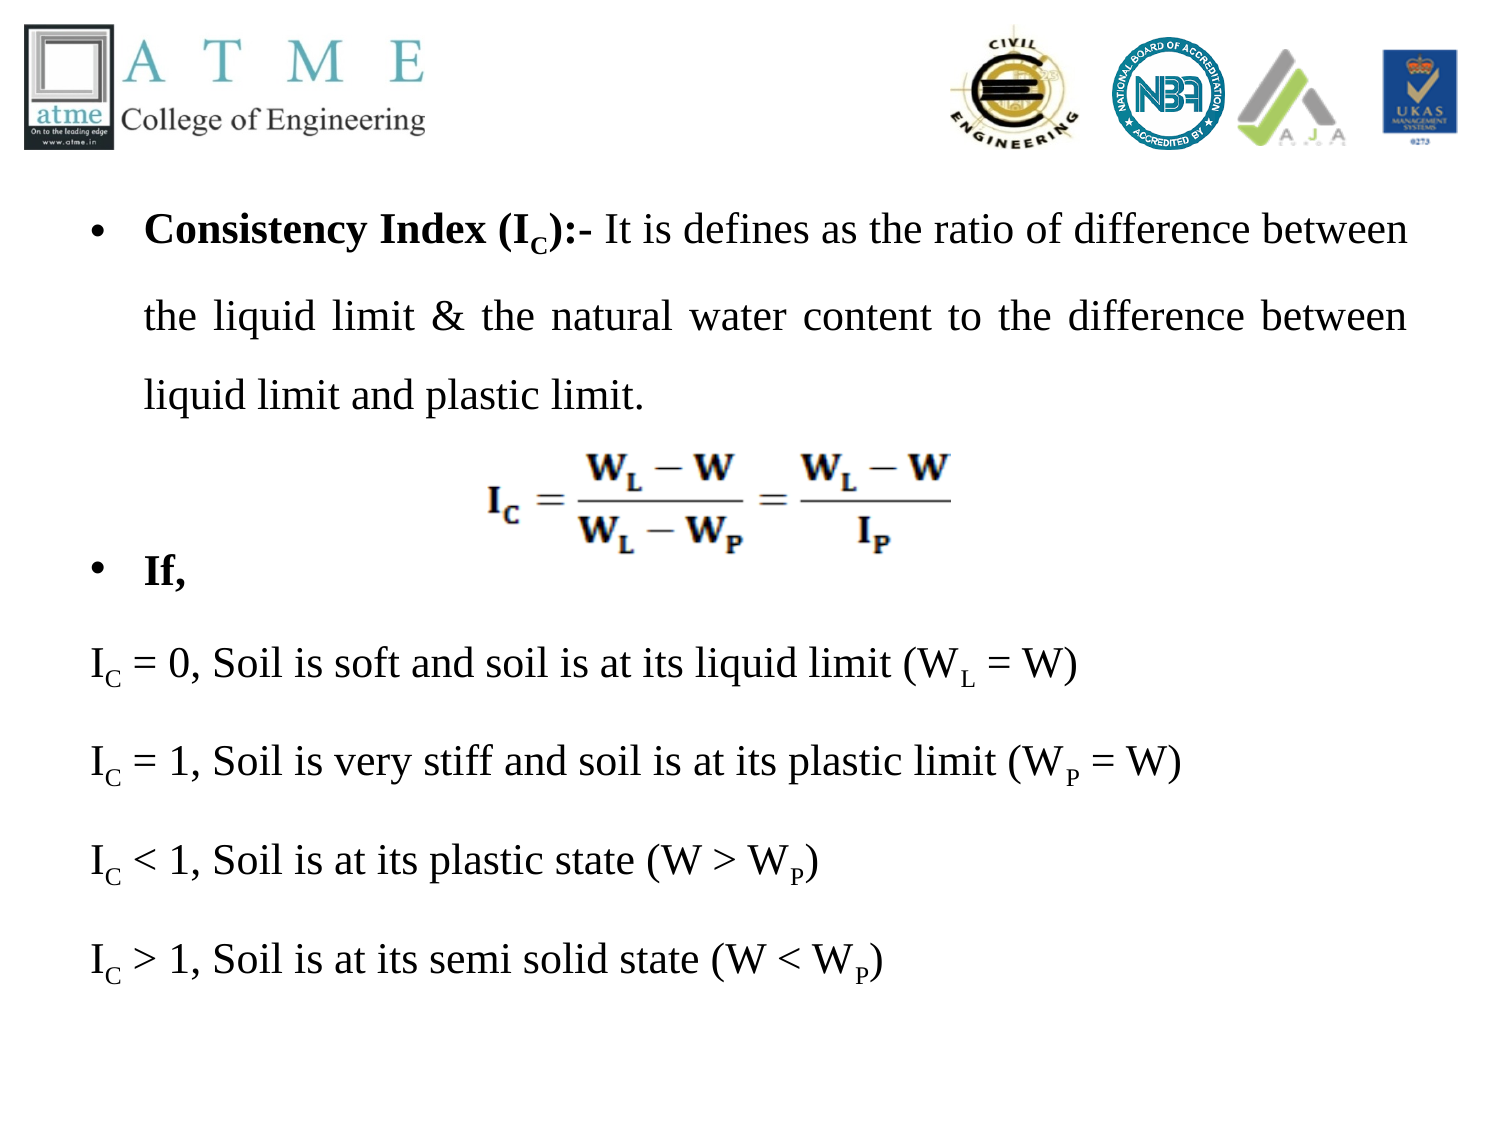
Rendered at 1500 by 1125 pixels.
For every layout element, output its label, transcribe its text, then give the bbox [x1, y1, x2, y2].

list Consistency Index (IC):- It is defines as the ratio of difference between the liquid limit & the natural water content to the difference between liquid limit and plastic limit. If, IC = 0, Soil is soft and soil is at its liquid limit (WL = W) IC = 1, Soil is very stiff and soil is at its plastic limit (WP = W) IC < 1, Soil is at its plastic state (W > WP) IC > 1, Soil is at its semi solid state (W < WP) [75, 162, 1425, 1005]
picture [24, 24, 425, 150]
picture [950, 24, 1080, 150]
picture [1184, 109, 1225, 150]
picture [1237, 49, 1458, 146]
picture [1112, 37, 1213, 150]
picture [487, 449, 952, 563]
picture [1209, 103, 1218, 120]
picture [1179, 37, 1225, 79]
